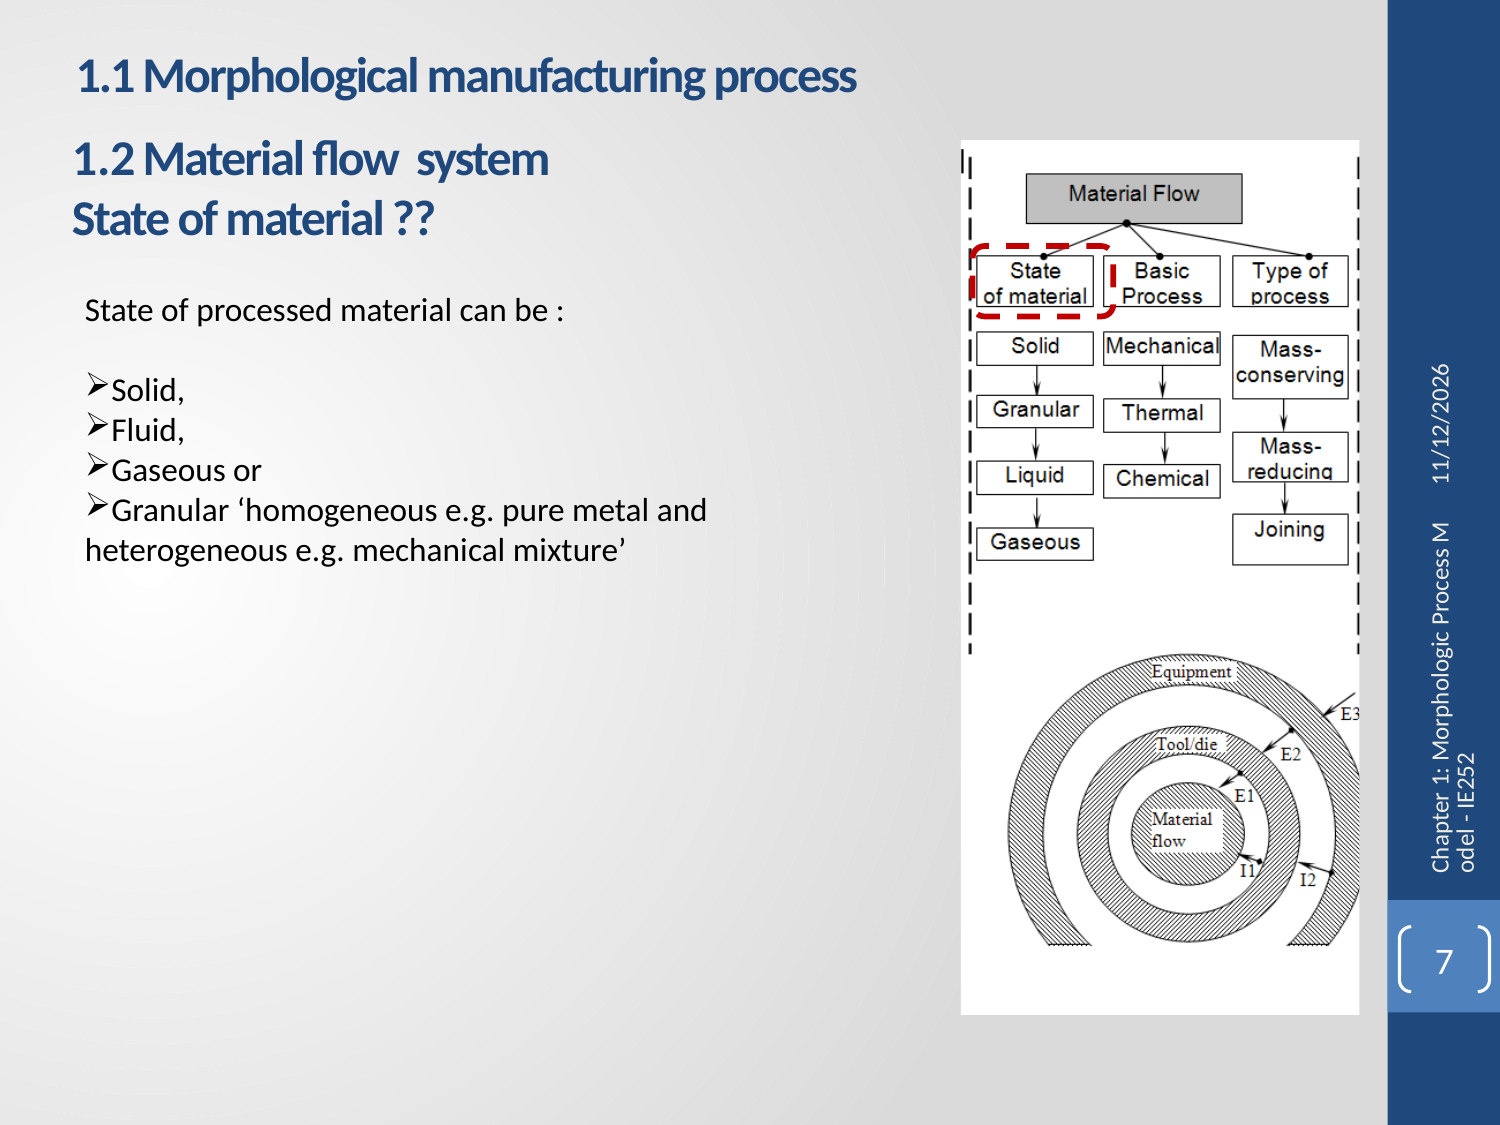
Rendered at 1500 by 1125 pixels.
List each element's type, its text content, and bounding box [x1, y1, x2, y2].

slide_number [1408, 100, 1469, 500]
picture [960, 140, 1360, 1015]
text_box State of processed material can be : Solid, Fluid, Gaseous or Granular ‘homogeneous e.g. pure metal and heterogeneous e.g. mechanical mixture’ [70, 281, 833, 651]
footer Chapter 1: Morphologic Process Model - IE252 [1408, 500, 1469, 889]
slide_number 7 [1397, 925, 1492, 994]
text_box 1.1 Morphological manufacturing process [60, 35, 883, 200]
text_box 2 Material flow system State of material ?? [56, 118, 566, 313]
